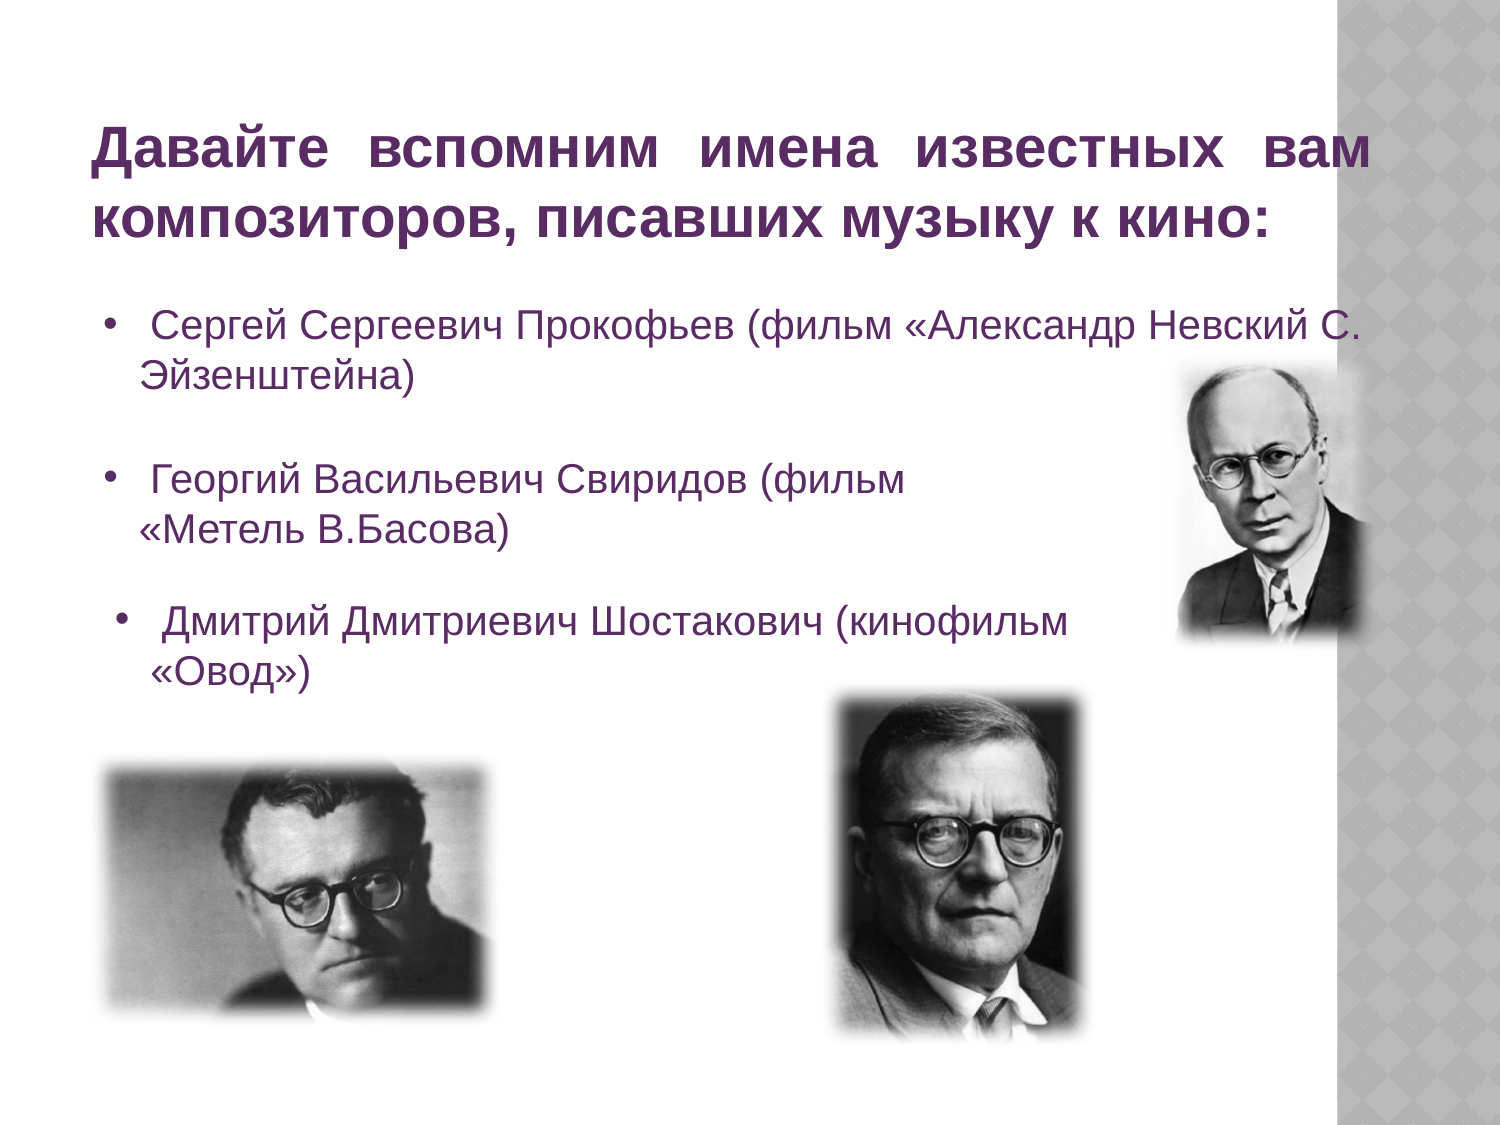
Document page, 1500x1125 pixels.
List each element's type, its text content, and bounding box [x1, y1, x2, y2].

picture [1163, 349, 1377, 653]
text_box Давайте вспомним имена известных вам композиторов, писавших музыку к кино: [76, 101, 1388, 257]
text_box Сергей Сергеевич Прокофьев (фильм «Александр Невский С. Эйзенштейна) [88, 290, 1388, 406]
picture [820, 680, 1096, 1048]
text_box Георгий Васильевич Свиридов (фильм «Метель В.Басова) [88, 444, 1034, 559]
picture [88, 750, 502, 1027]
text_box Дмитрий Дмитриевич Шостакович (кинофильм «Овод») [100, 586, 1105, 701]
